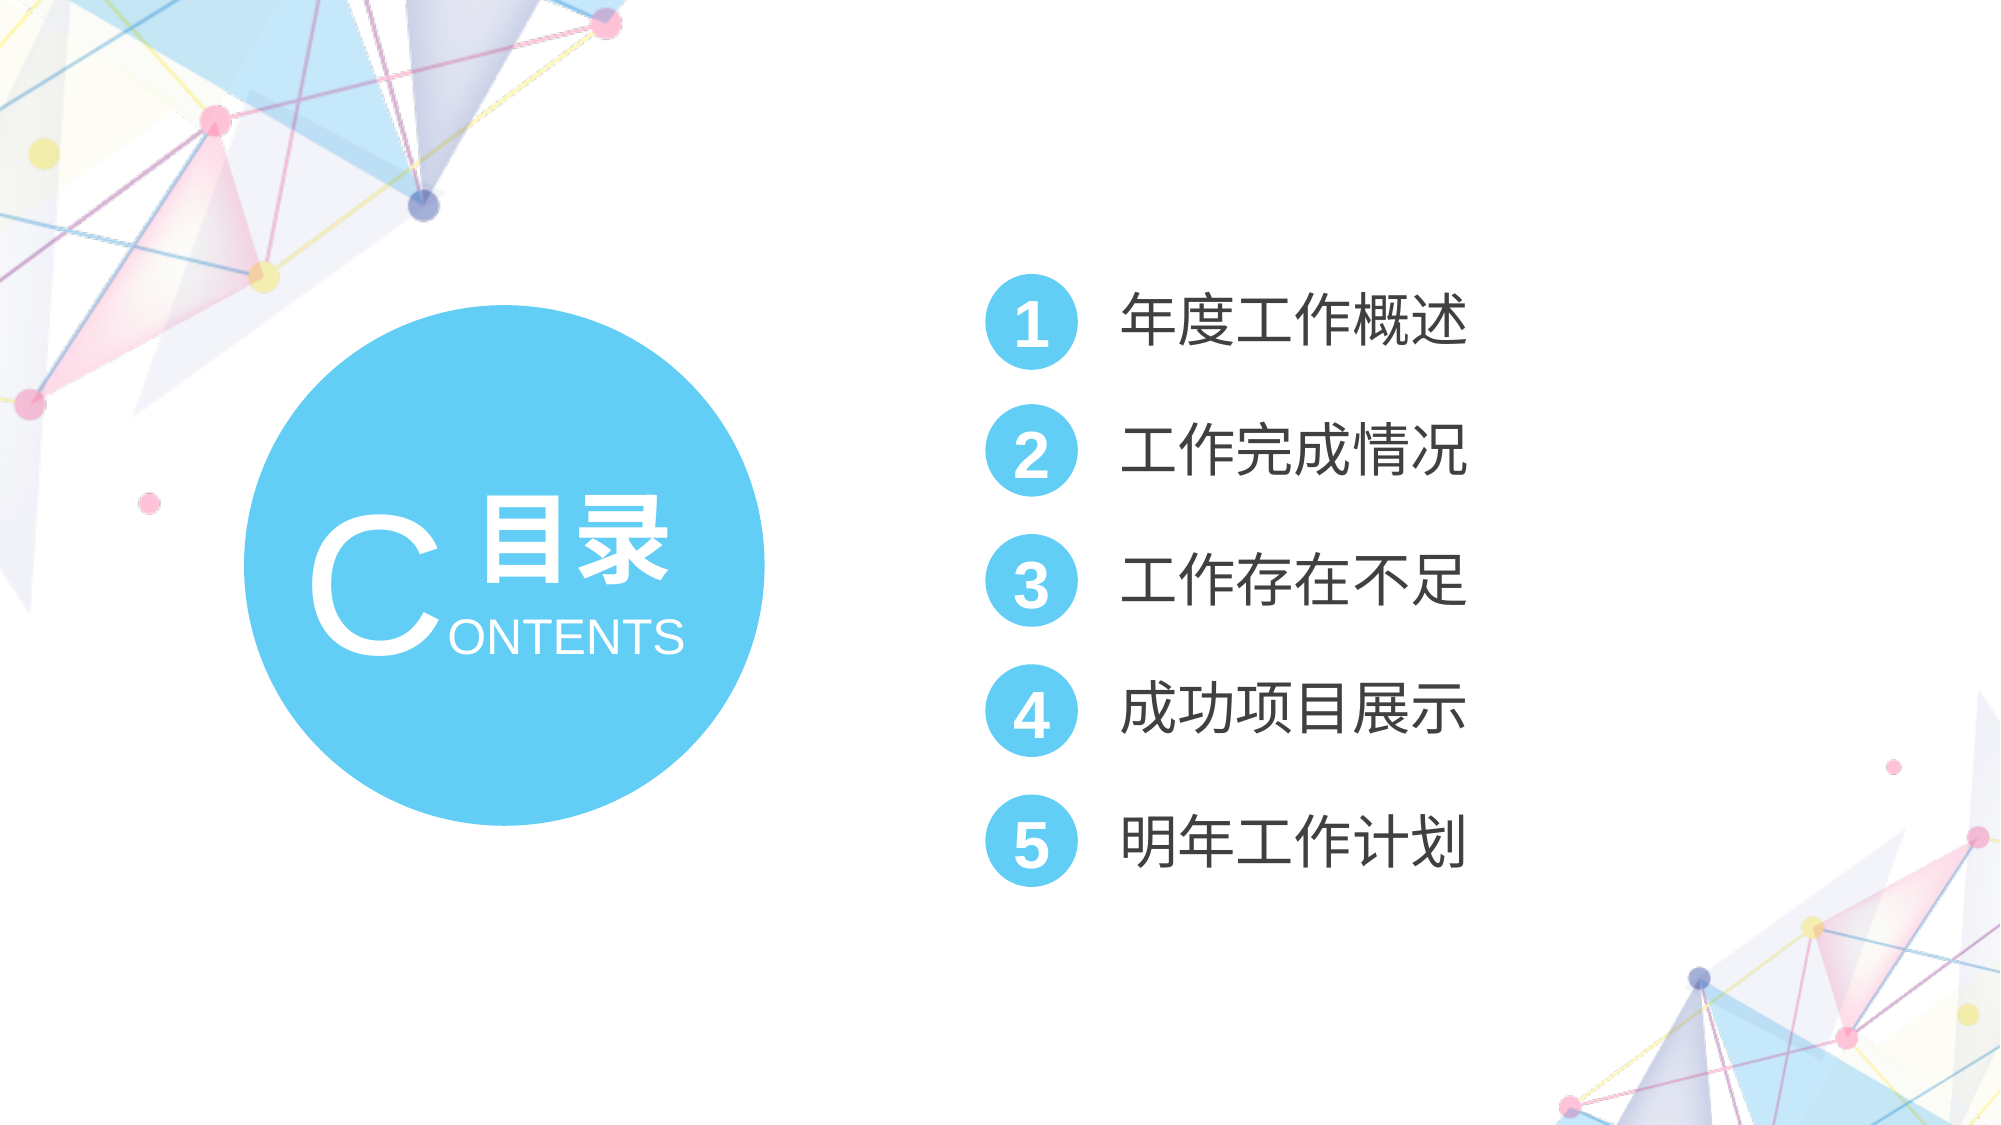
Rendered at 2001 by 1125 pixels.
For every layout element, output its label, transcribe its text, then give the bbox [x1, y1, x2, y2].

picture [1390, 565, 2000, 1125]
text_box 3 [985, 534, 1078, 629]
text_box 成功项目展示 [1104, 664, 1390, 749]
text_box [232, 446, 757, 705]
text_box [372, 790, 636, 826]
text_box 工作完成情况 [1104, 405, 1670, 491]
text_box 4 [985, 664, 1078, 759]
picture [0, 0, 861, 790]
text_box 1 [985, 273, 1078, 369]
text_box 工作存在不足 [1104, 535, 1670, 621]
text_box 年度工作概述 [1104, 275, 1670, 361]
text_box 明年工作计划 [1104, 797, 1390, 953]
text_box 2 [985, 404, 1078, 499]
text_box 5 [985, 794, 1078, 890]
